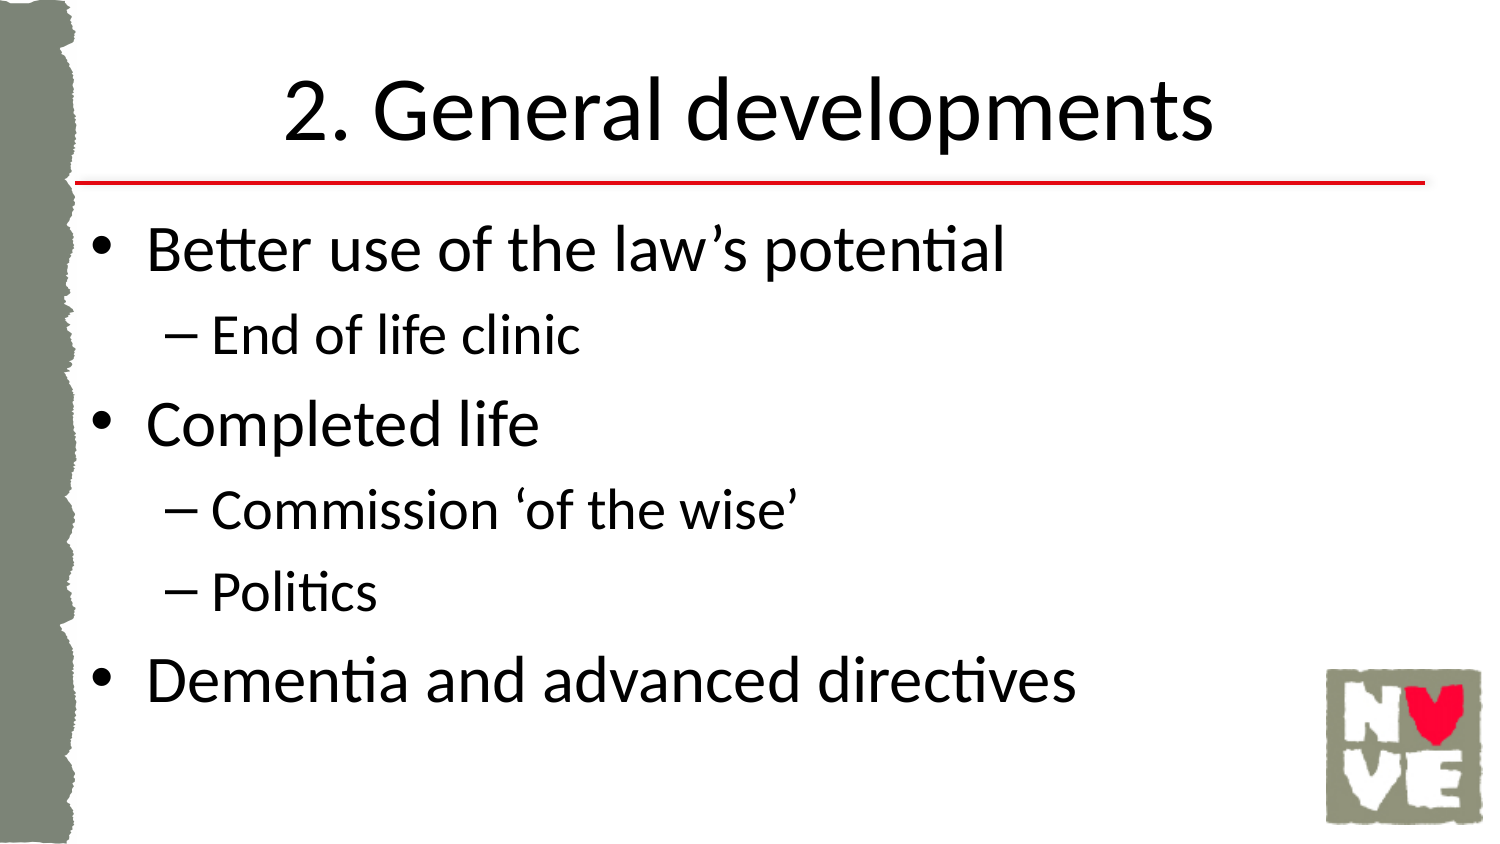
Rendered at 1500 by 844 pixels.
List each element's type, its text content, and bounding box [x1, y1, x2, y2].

picture [0, 0, 77, 844]
title 2. General developments [75, 33, 1425, 175]
list Better use of the law’s potential End of life clinic Completed life Commission ‘of the wise’ Politics Dementia and advanced directives [75, 196, 1425, 754]
picture [1326, 669, 1483, 825]
